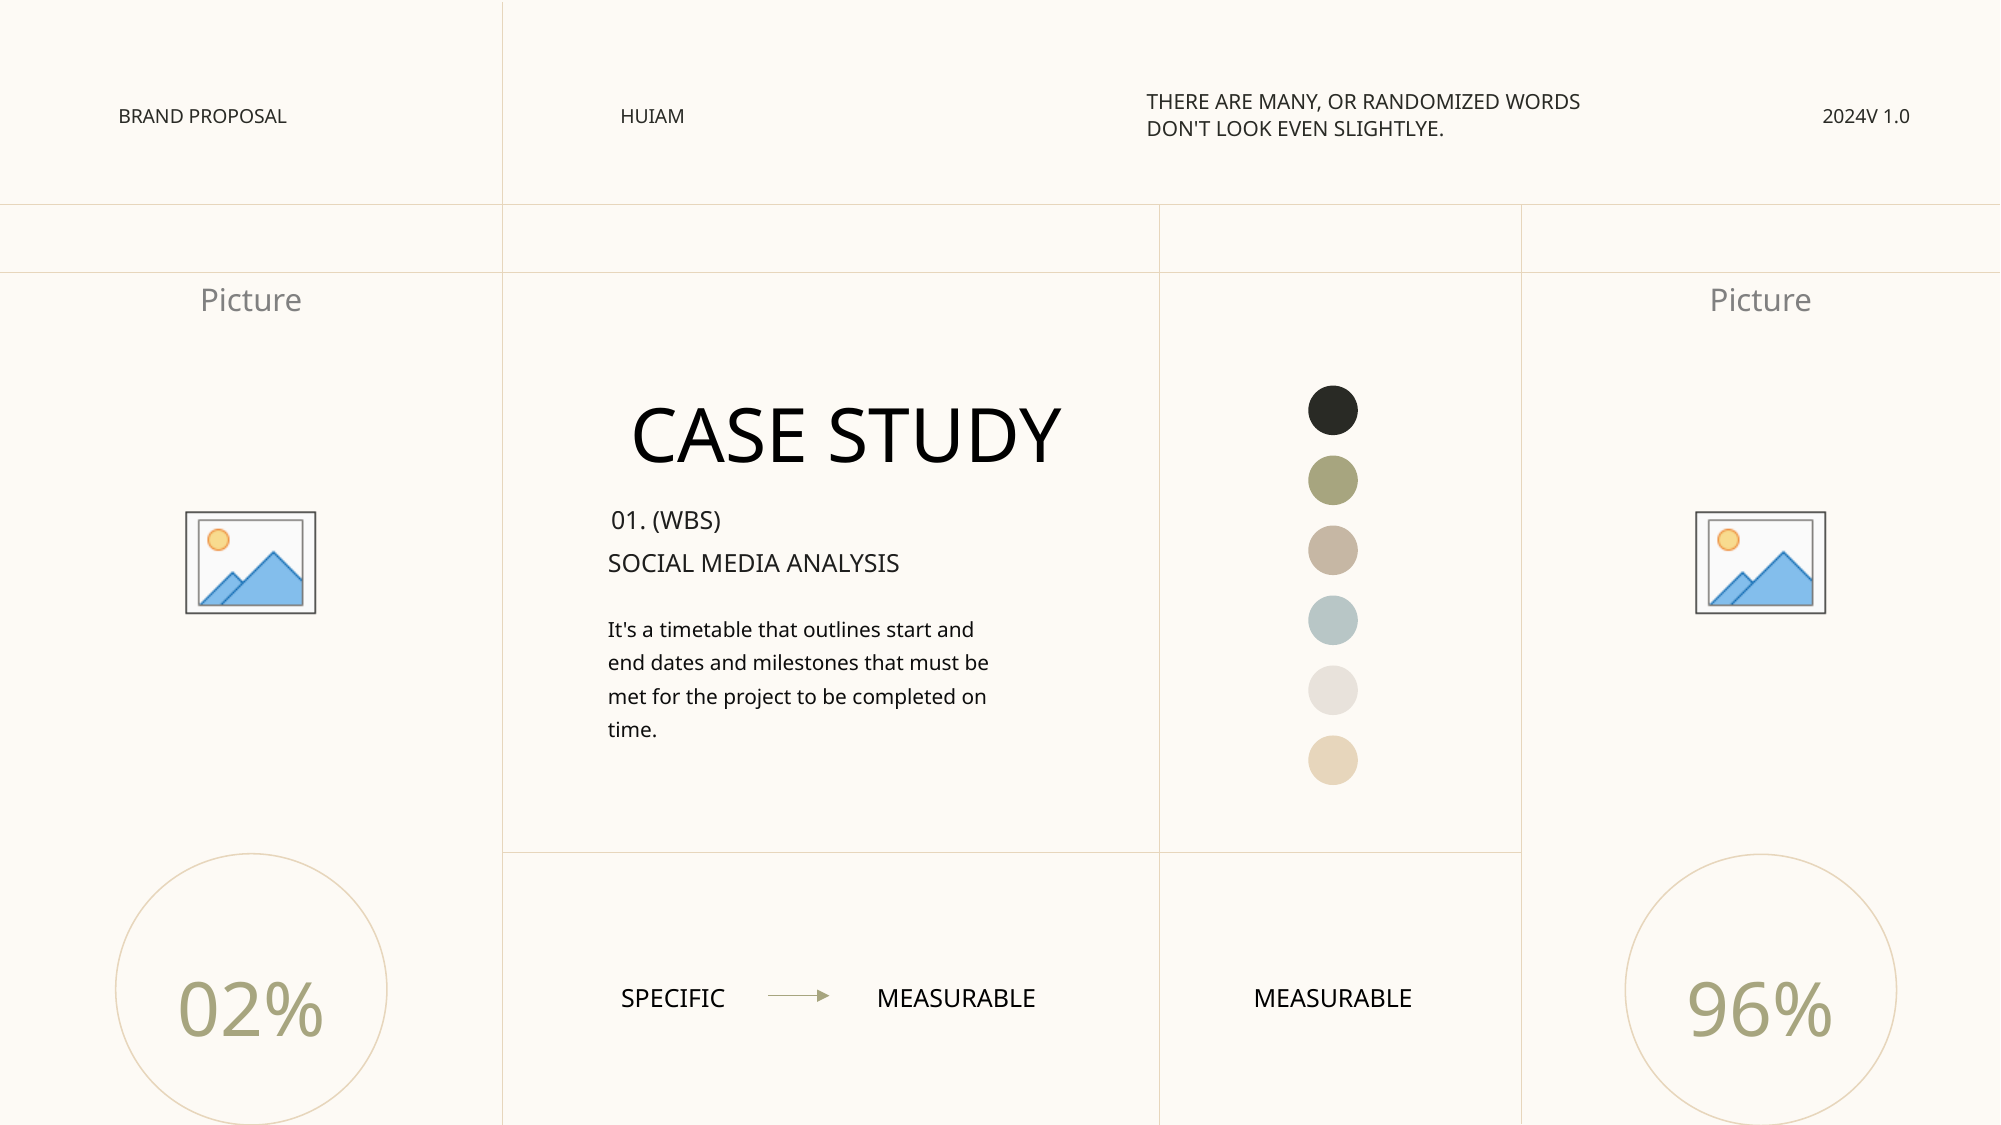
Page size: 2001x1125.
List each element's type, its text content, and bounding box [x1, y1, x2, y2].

text_box MEASURABLE [848, 971, 1065, 1021]
text_box SOCIAL MEDIA ANALYSIS [593, 539, 1084, 585]
text_box [1624, 854, 1898, 1125]
text_box [114, 854, 388, 1125]
text_box It's a timetable that outlines start and end dates and milestones that must be met for the project to be completed on time. [593, 600, 1026, 749]
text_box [1308, 385, 1358, 785]
picture [0, 272, 503, 854]
text_box 01. (WBS) [596, 497, 1065, 539]
text_box HUIAM [605, 92, 881, 148]
text_box BRAND PROPOSAL [103, 92, 379, 148]
text_box 96% [1660, 929, 1862, 1060]
text_box MEASURABLE [1224, 971, 1442, 1021]
picture [1521, 272, 2000, 854]
text_box SPECIFIC [599, 971, 748, 1021]
text_box CASE STUDY [576, 355, 1116, 485]
text_box THERE ARE MANY, OR RANDOMIZED WORDS DON'T LOOK EVEN SLIGHTLYE. [1131, 78, 1639, 148]
text_box 02% [150, 929, 353, 1059]
text_box 2024V 1.0 [1773, 92, 1930, 148]
